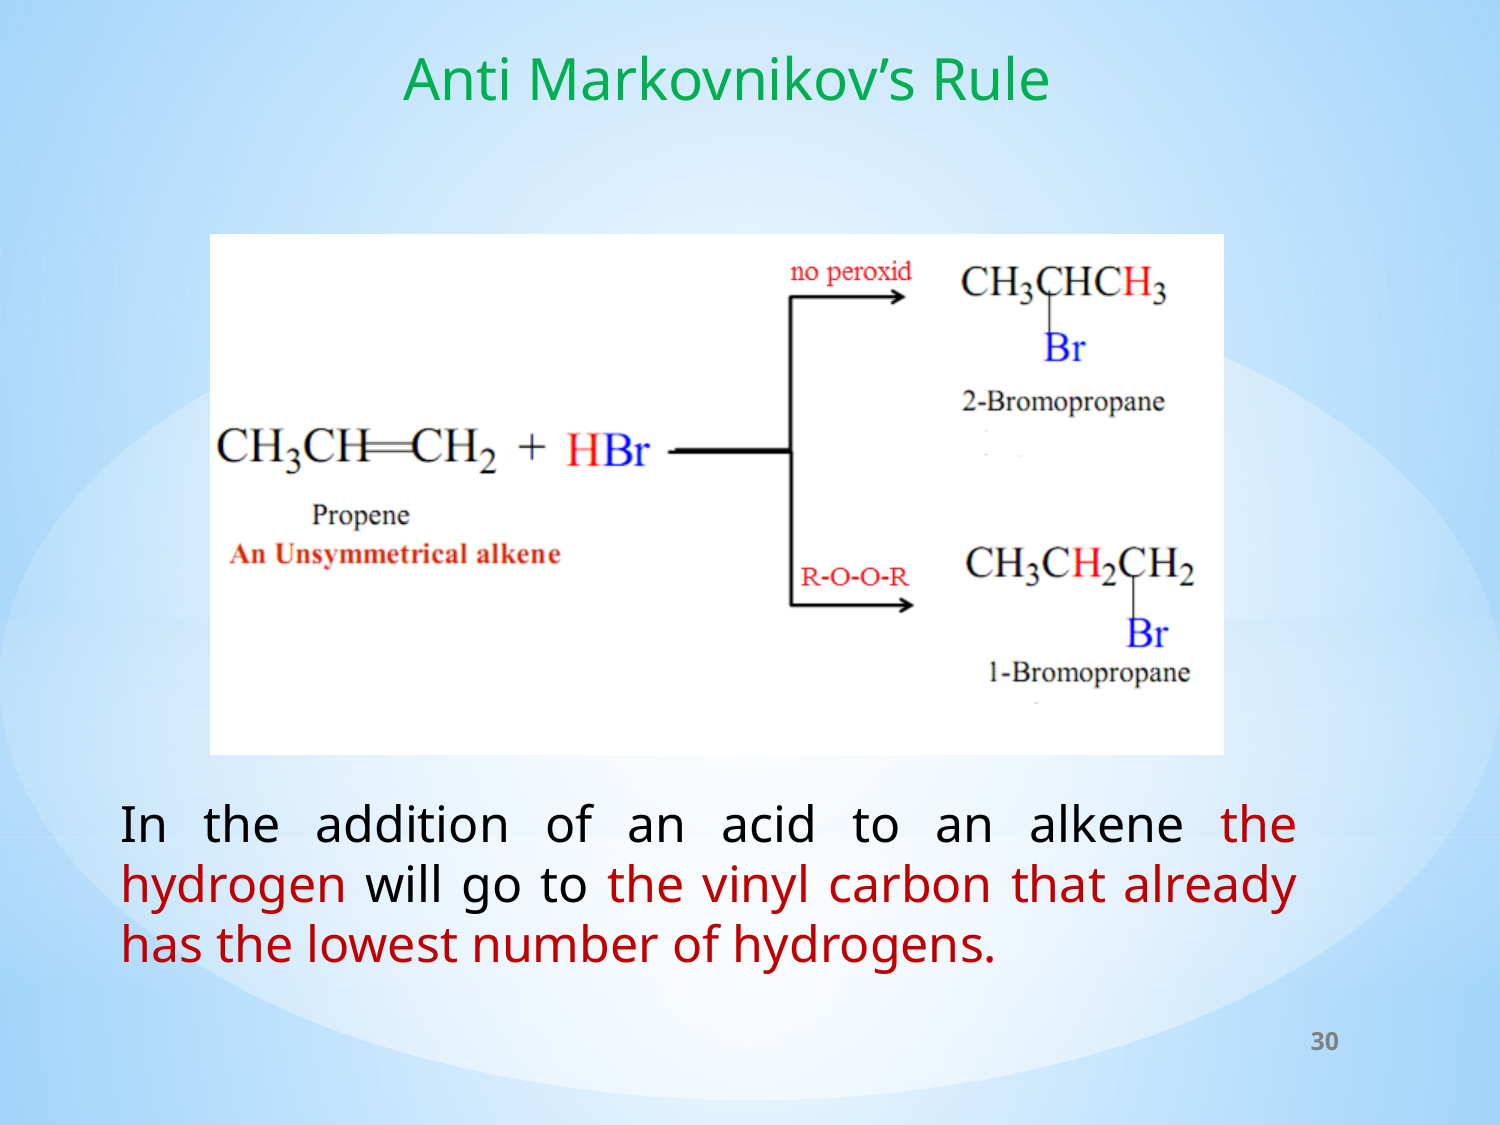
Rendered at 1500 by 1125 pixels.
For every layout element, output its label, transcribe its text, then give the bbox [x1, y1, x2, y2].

slide_number 30 [1175, 1012, 1475, 1073]
picture [210, 234, 1224, 755]
text_box In the addition of an acid to an alkene the hydrogen will go to the vinyl carbon that already has the lowest number of hydrogens. [105, 785, 1313, 980]
text_box Anti Markovnikov’s Rule [388, 35, 1082, 120]
